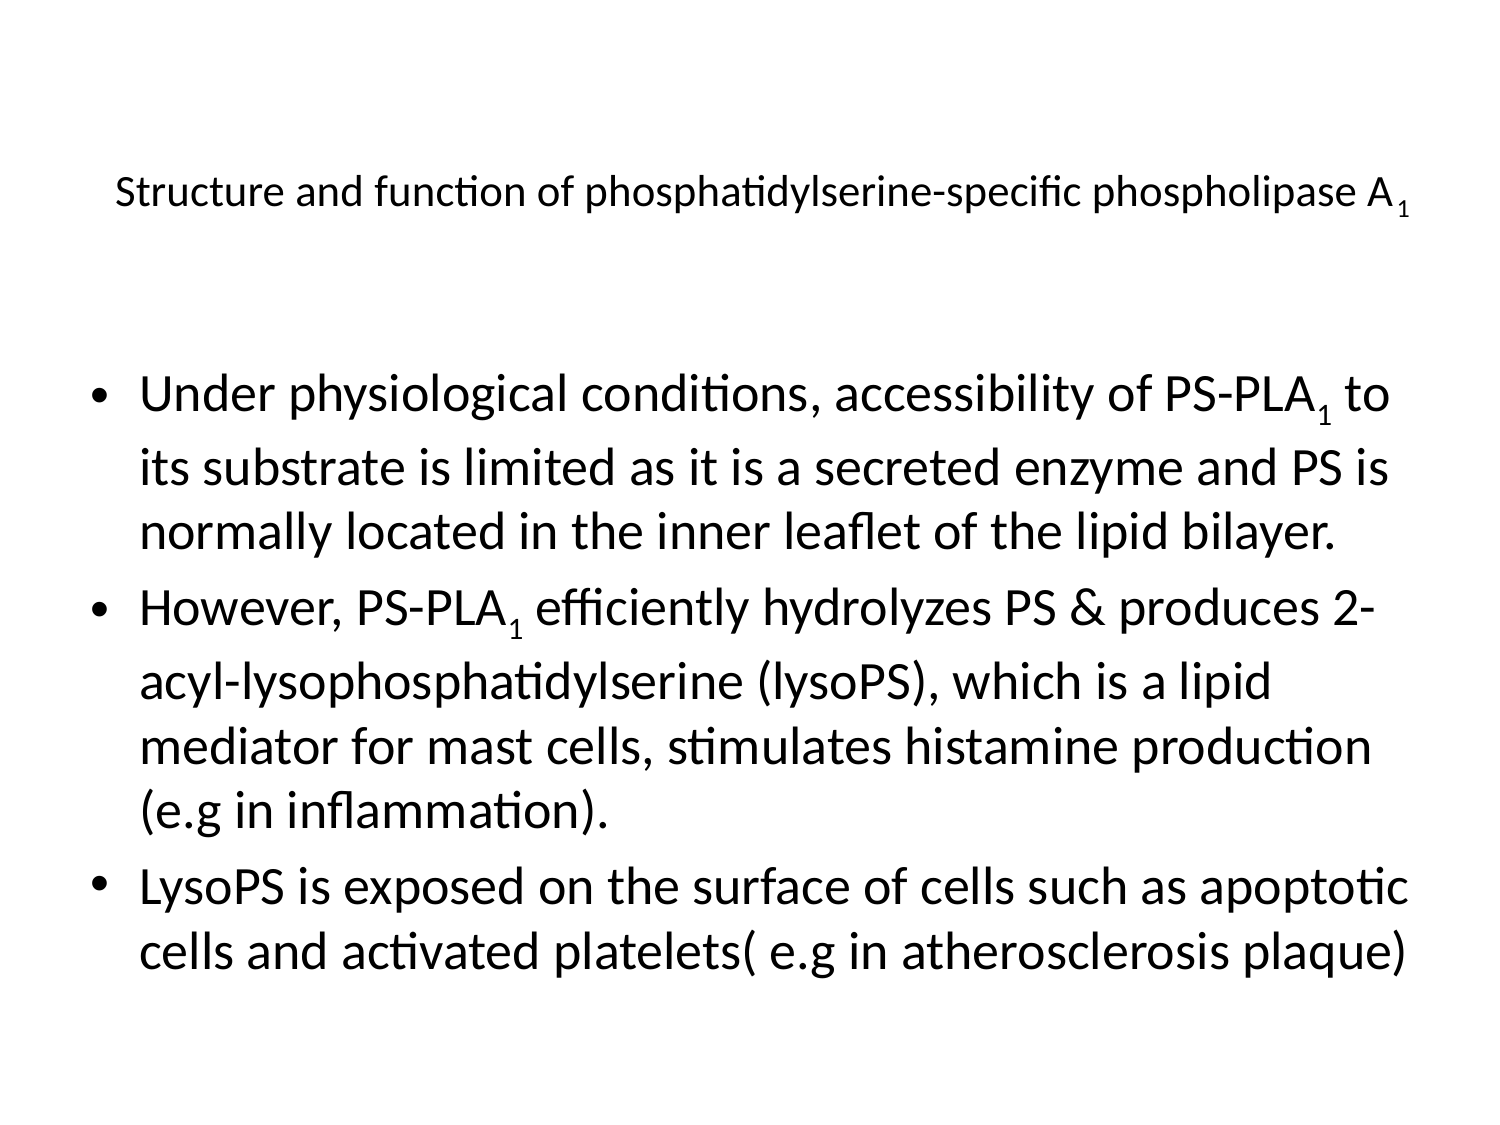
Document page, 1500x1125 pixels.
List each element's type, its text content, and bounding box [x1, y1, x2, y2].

list Under physiological conditions, accessibility of PS-PLA1 to its substrate is limited as it is a secreted enzyme and PS is normally located in the inner leaflet of the lipid bilayer. However, PS-PLA1 efficiently hydrolyzes PS & produces 2-acyl-lysophosphatidylserine (lysoPS), which is a lipid mediator for mast cells, stimulates histamine production (e.g in inflammation). LysoPS is exposed on the surface of cells such as apoptotic cells and activated platelets( e.g in atherosclerosis plaque) [75, 350, 1425, 1093]
title Structure and function of phosphatidylserine-specific phospholipase A1 [87, 125, 1438, 313]
